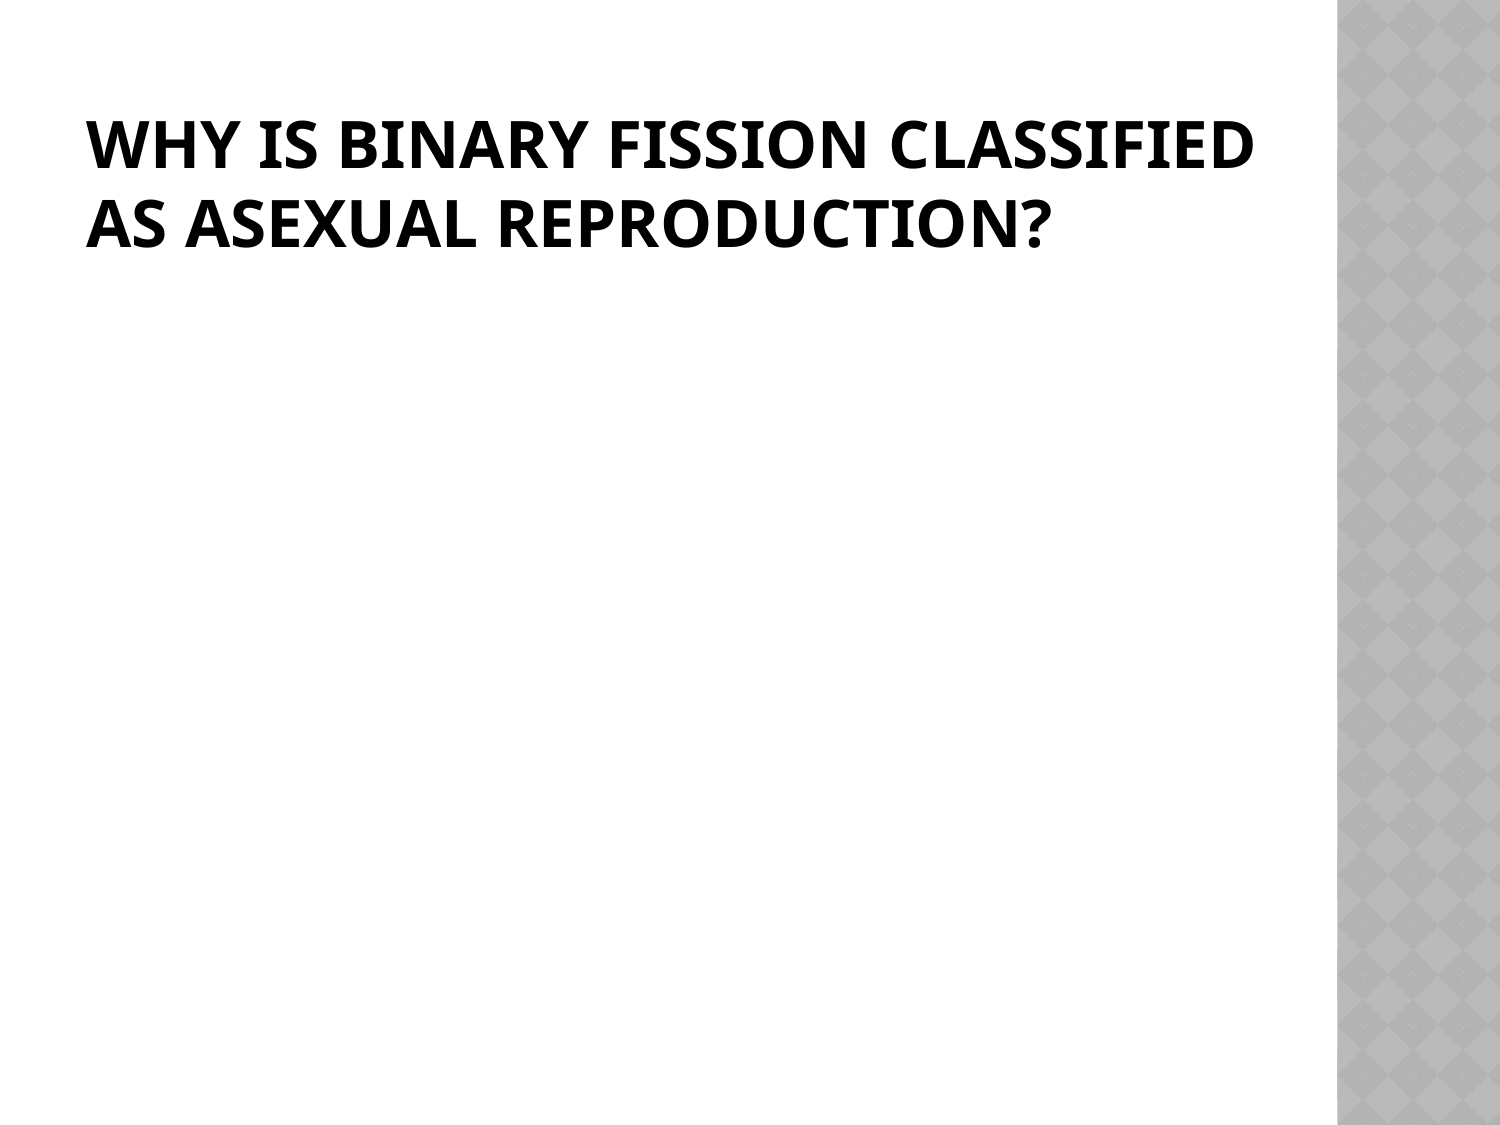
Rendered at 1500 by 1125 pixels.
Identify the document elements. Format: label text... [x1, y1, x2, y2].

title Why is binary fission classified as asexual reproduction? [79, 33, 1267, 340]
